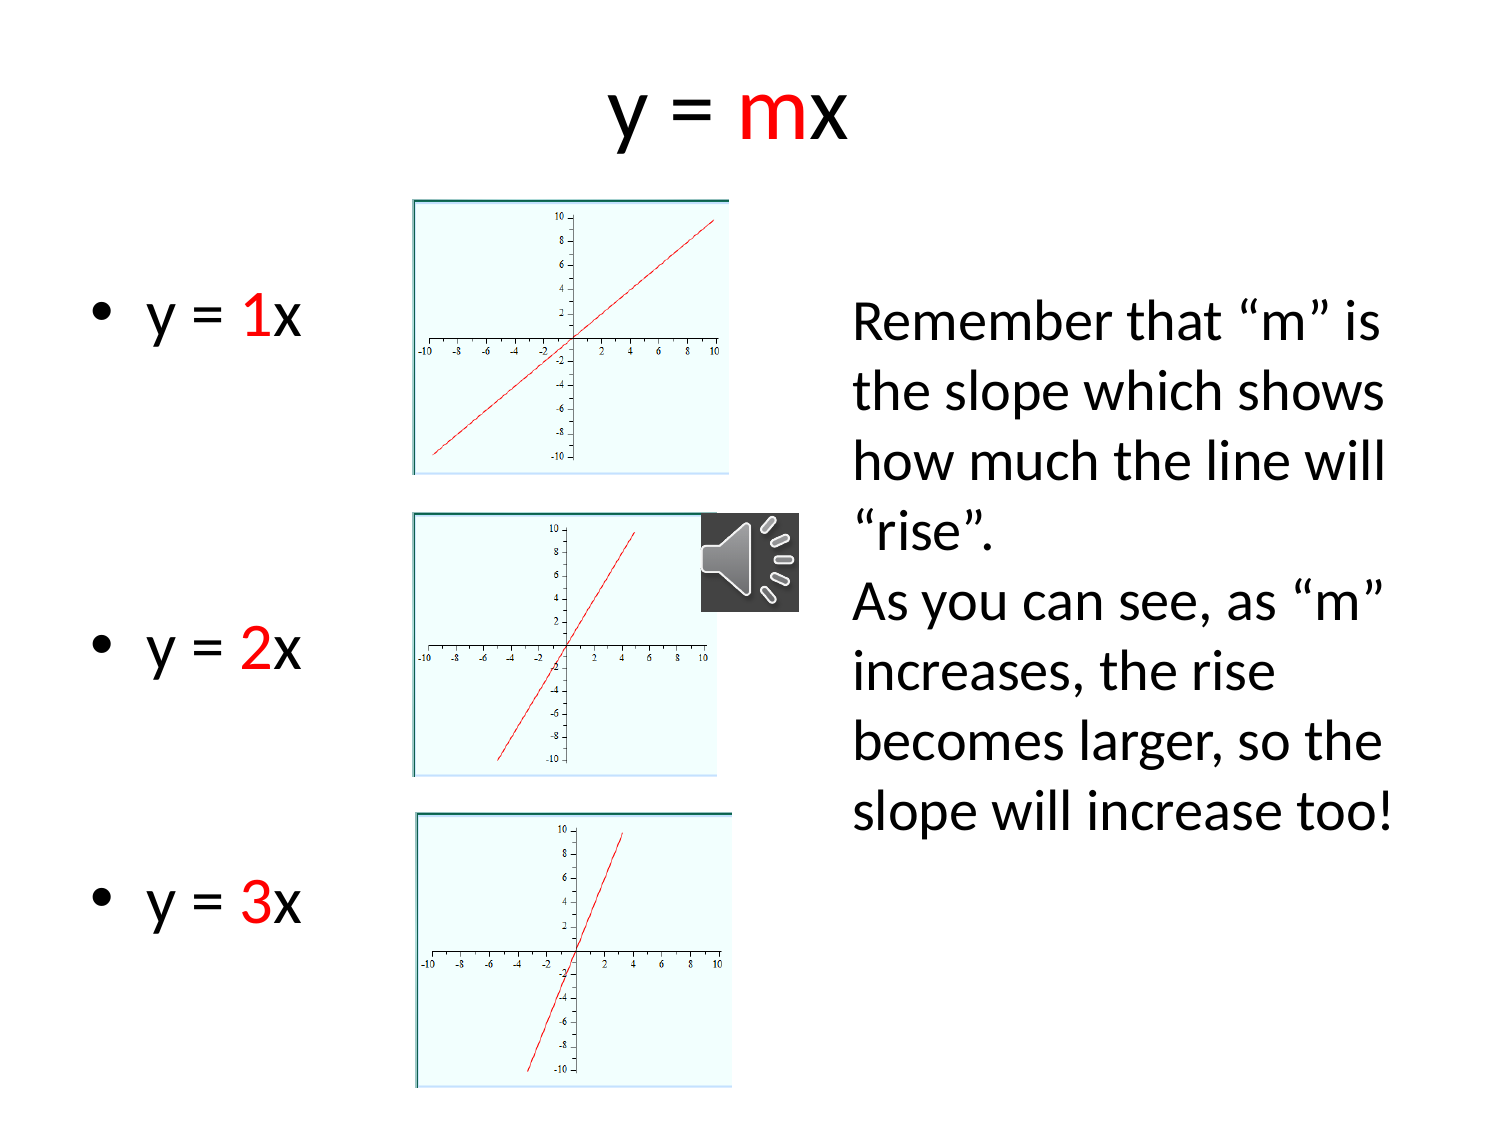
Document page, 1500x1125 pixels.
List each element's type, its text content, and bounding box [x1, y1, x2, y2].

picture [412, 199, 729, 476]
picture [412, 512, 801, 778]
list y = 1x y = 2x y = 3x [75, 262, 1425, 1005]
picture [415, 812, 732, 1088]
text_box Remember that “m” is the slope which shows how much the line will “rise”. As you can see, as “m” increases, the rise becomes larger, so the slope will increase too! [837, 274, 1413, 850]
title y = mx [53, 9, 1404, 197]
